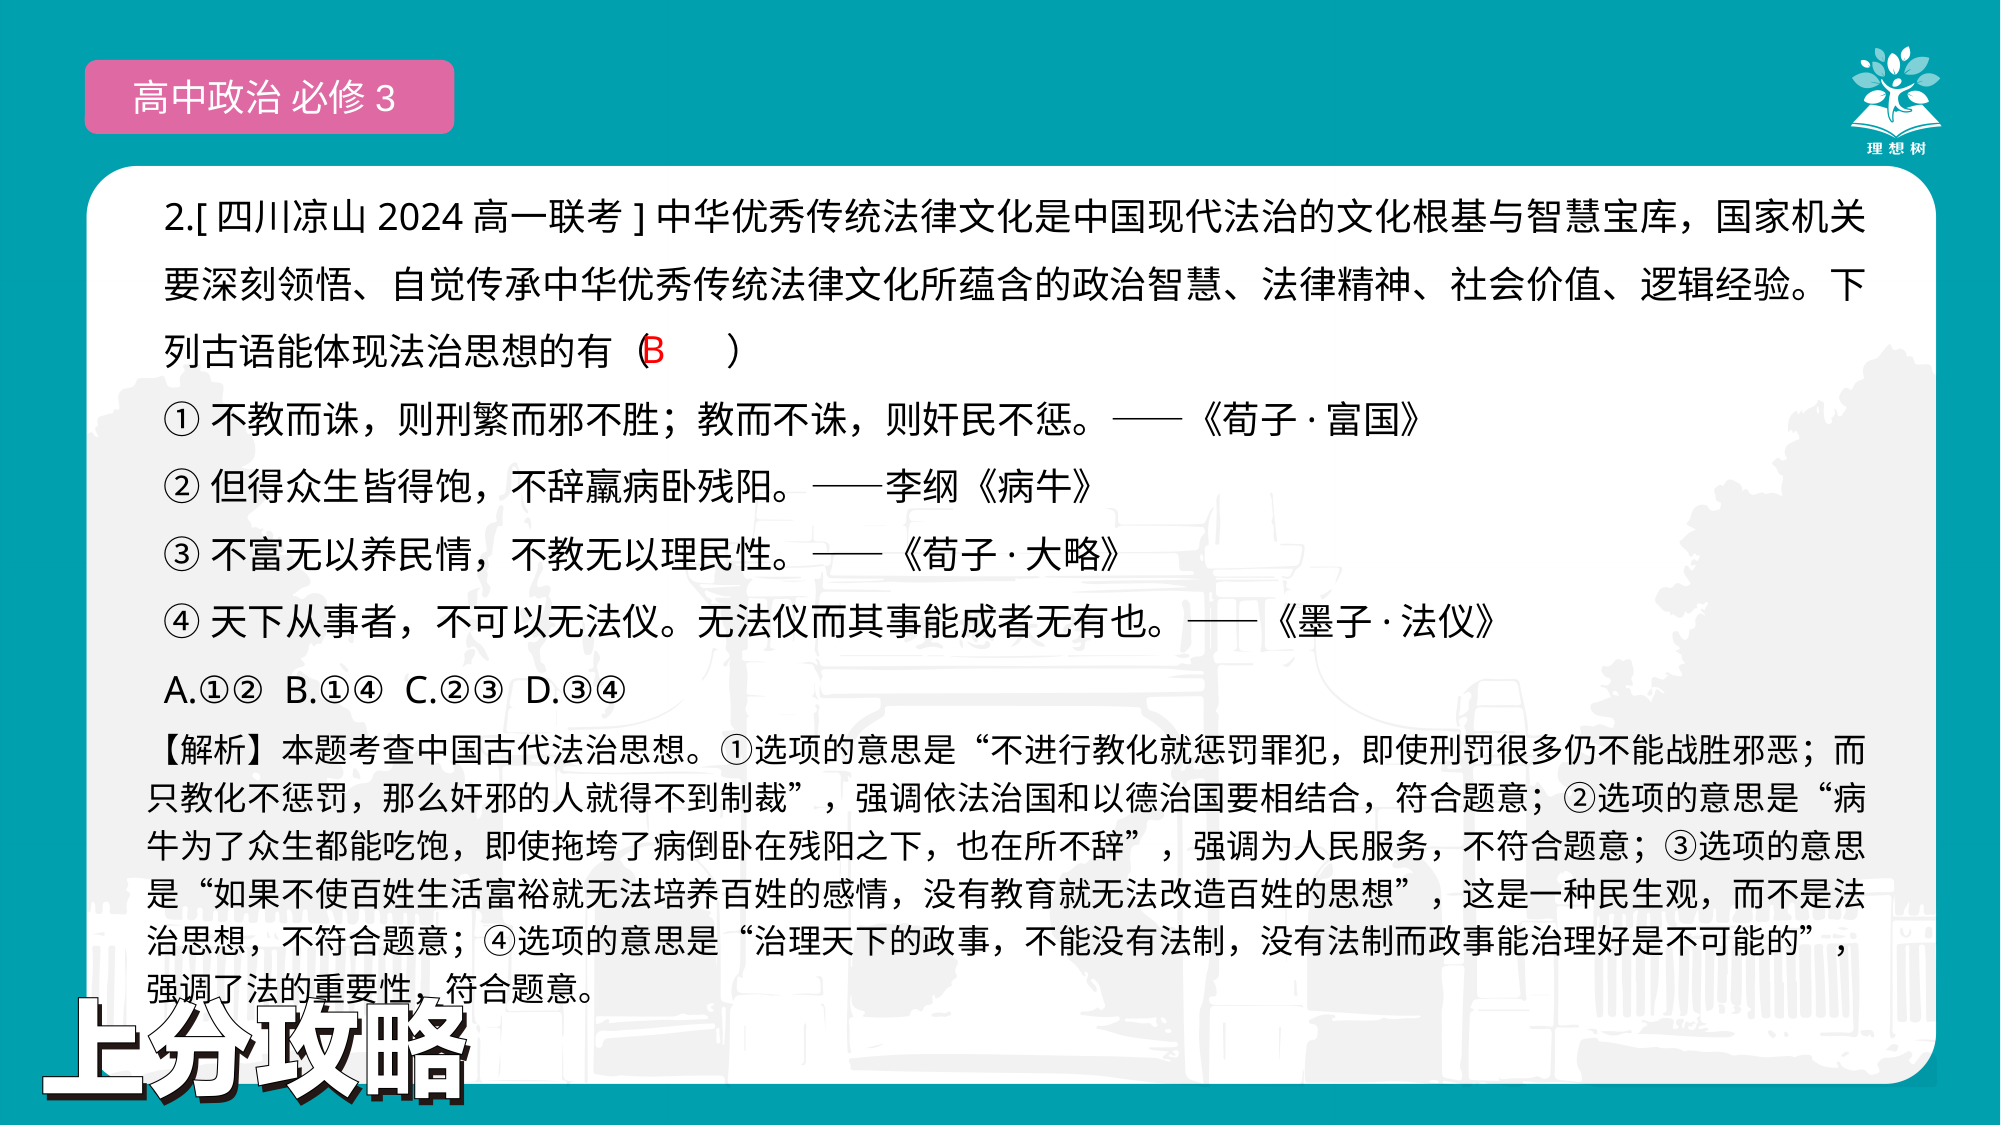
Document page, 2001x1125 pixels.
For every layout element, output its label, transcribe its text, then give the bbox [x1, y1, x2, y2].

picture [0, 0, 2001, 1125]
text_box B [626, 296, 737, 379]
text_box 高中政治 必修3 [83, 58, 456, 135]
text_box 【解析】本题考查中国古代法治思想。①选项的意思是“不进行教化就惩罚罪犯，即使刑罚很多仍不能战胜邪恶；而只教化不惩罚，那么奸邪的人就得不到制裁”，强调依法治国和以德治国要相结合，符合题意；②选项的意思是“病牛为了众生都能吃饱，即使拖垮了病倒卧在残阳之下，也在所不辞”，强调为人民服务，不符合题意；③选项的意思是“如果不使百姓生活富裕就无法培养百姓的感情，没有教育就无法改造百姓的思想”，这是一种民生观，而不是法治思想，不符合题意；④选项的意思是“治理天下的政事，不能没有法制，没有法制而政事能治理好是不可能的”，强调了法的重要性，符合题意。 [131, 713, 1882, 1016]
text_box 2.[四川凉山2024高一联考]中华优秀传统法律文化是中国现代法治的文化根基与智慧宝库，国家机关要深刻领悟、自觉传承中华优秀传统法律文化所蕴含的政治智慧、法律精神、社会价值、逻辑经验。下列古语能体现法治思想的有（ ） ①不教而诛，则刑繁而邪不胜；教而不诛，则奸民不惩。——《荀子·富国》 ②但得众生皆得饱，不辞羸病卧残阳。——李纲《病牛》 ③不富无以养民情，不教无以理民性。——《荀子·大略》 ④天下从事者，不可以无法仪。无法仪而其事能成者无有也。——《墨子·法仪》 A.①② B.①④ C.②③ D.③④ [149, 163, 1882, 713]
